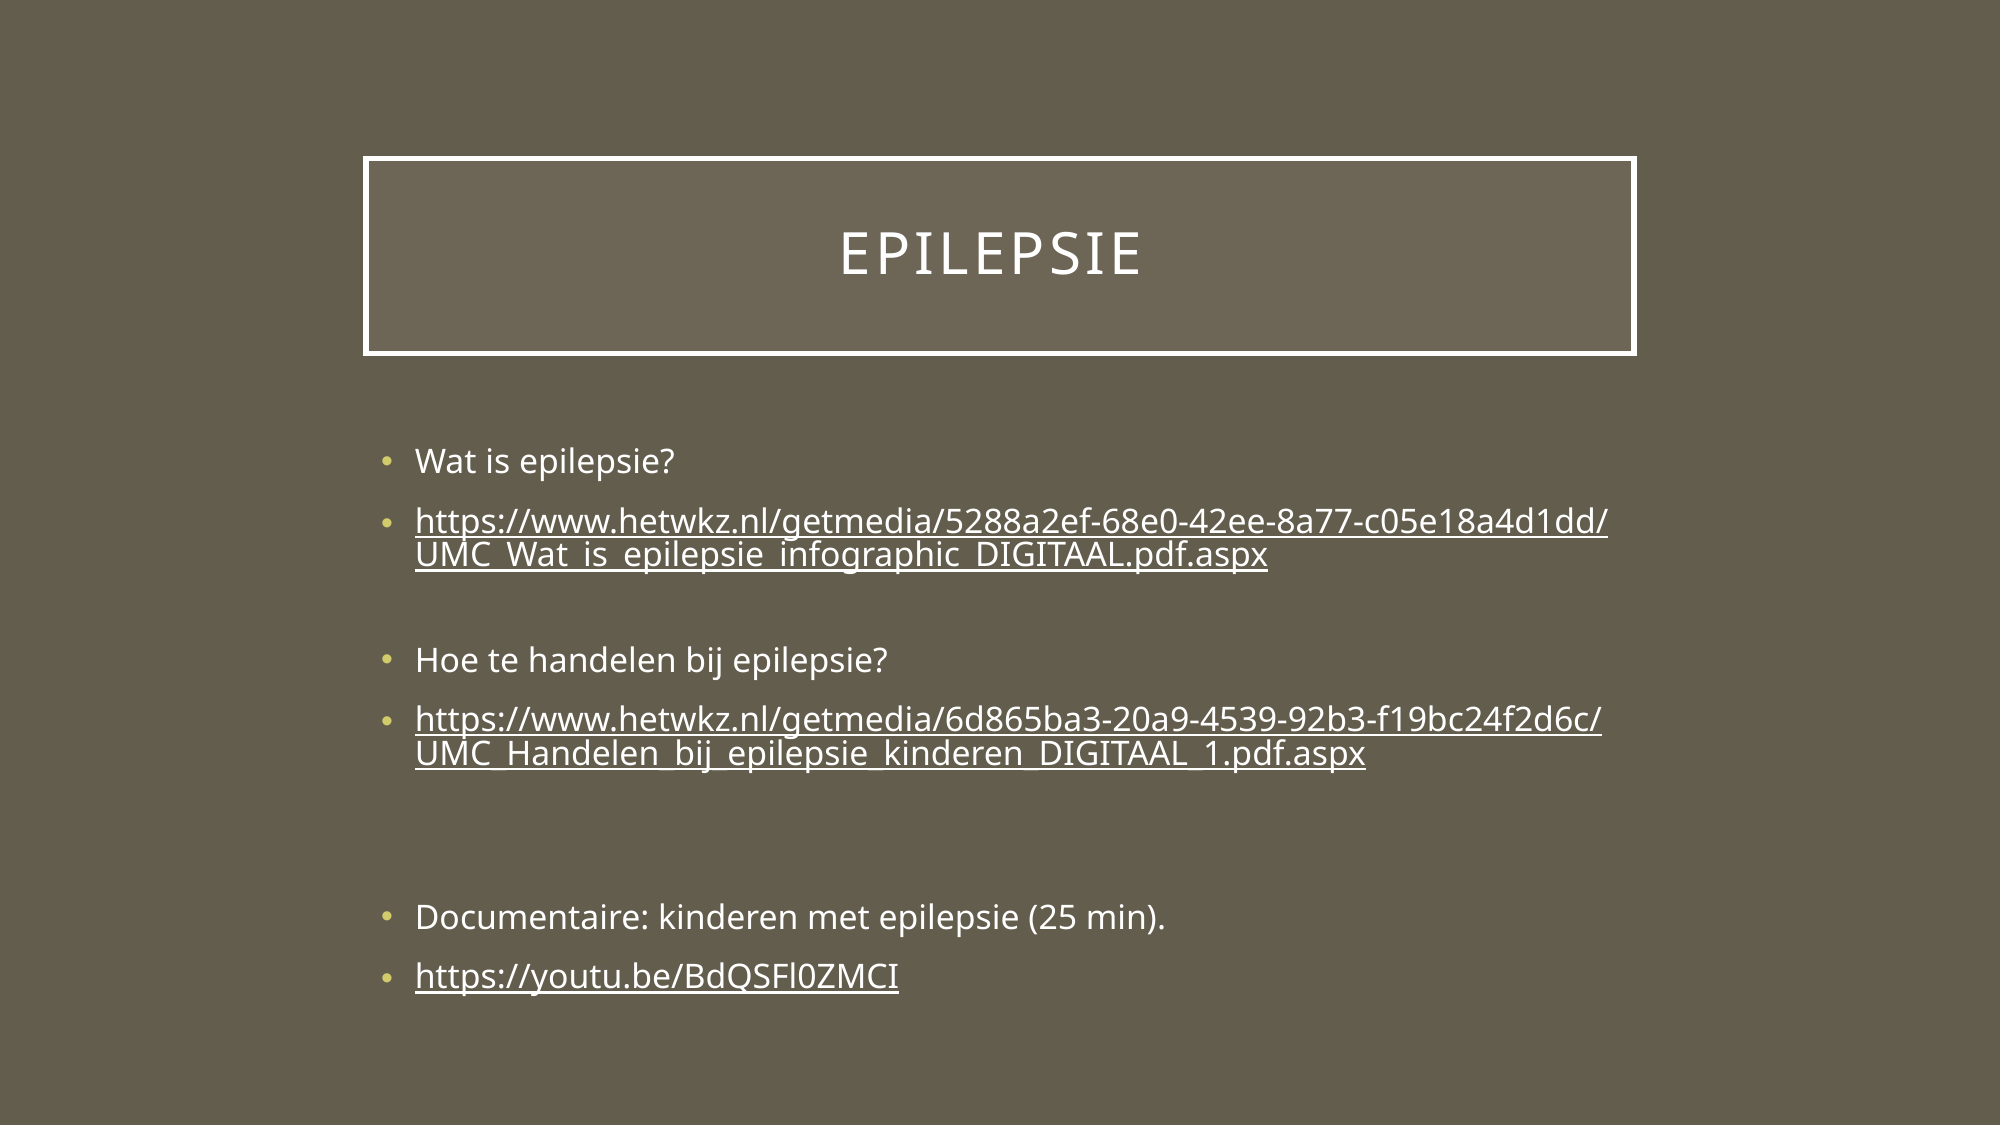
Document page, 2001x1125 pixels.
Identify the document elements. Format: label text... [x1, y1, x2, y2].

title Epilepsie [363, 156, 1637, 356]
list Wat is epilepsie? https://www.hetwkz.nl/getmedia/5288a2ef-68e0-42ee-8a77-c05e18a4d1dd/UMC_Wat_is_epilepsie_infographic_DIGITAAL.pdf.aspx Hoe te handelen bij epilepsie? https://www.hetwkz.nl/getmedia/6d865ba3-20a9-4539-92b3-f19bc24f2d6c/UMC_Handelen_bij_epilepsie_kinderen_DIGITAAL_1.pdf.aspx Documentaire: kinderen met epilepsie (25 min). https://youtu.be/BdQSFl0ZMCI [366, 432, 1634, 942]
